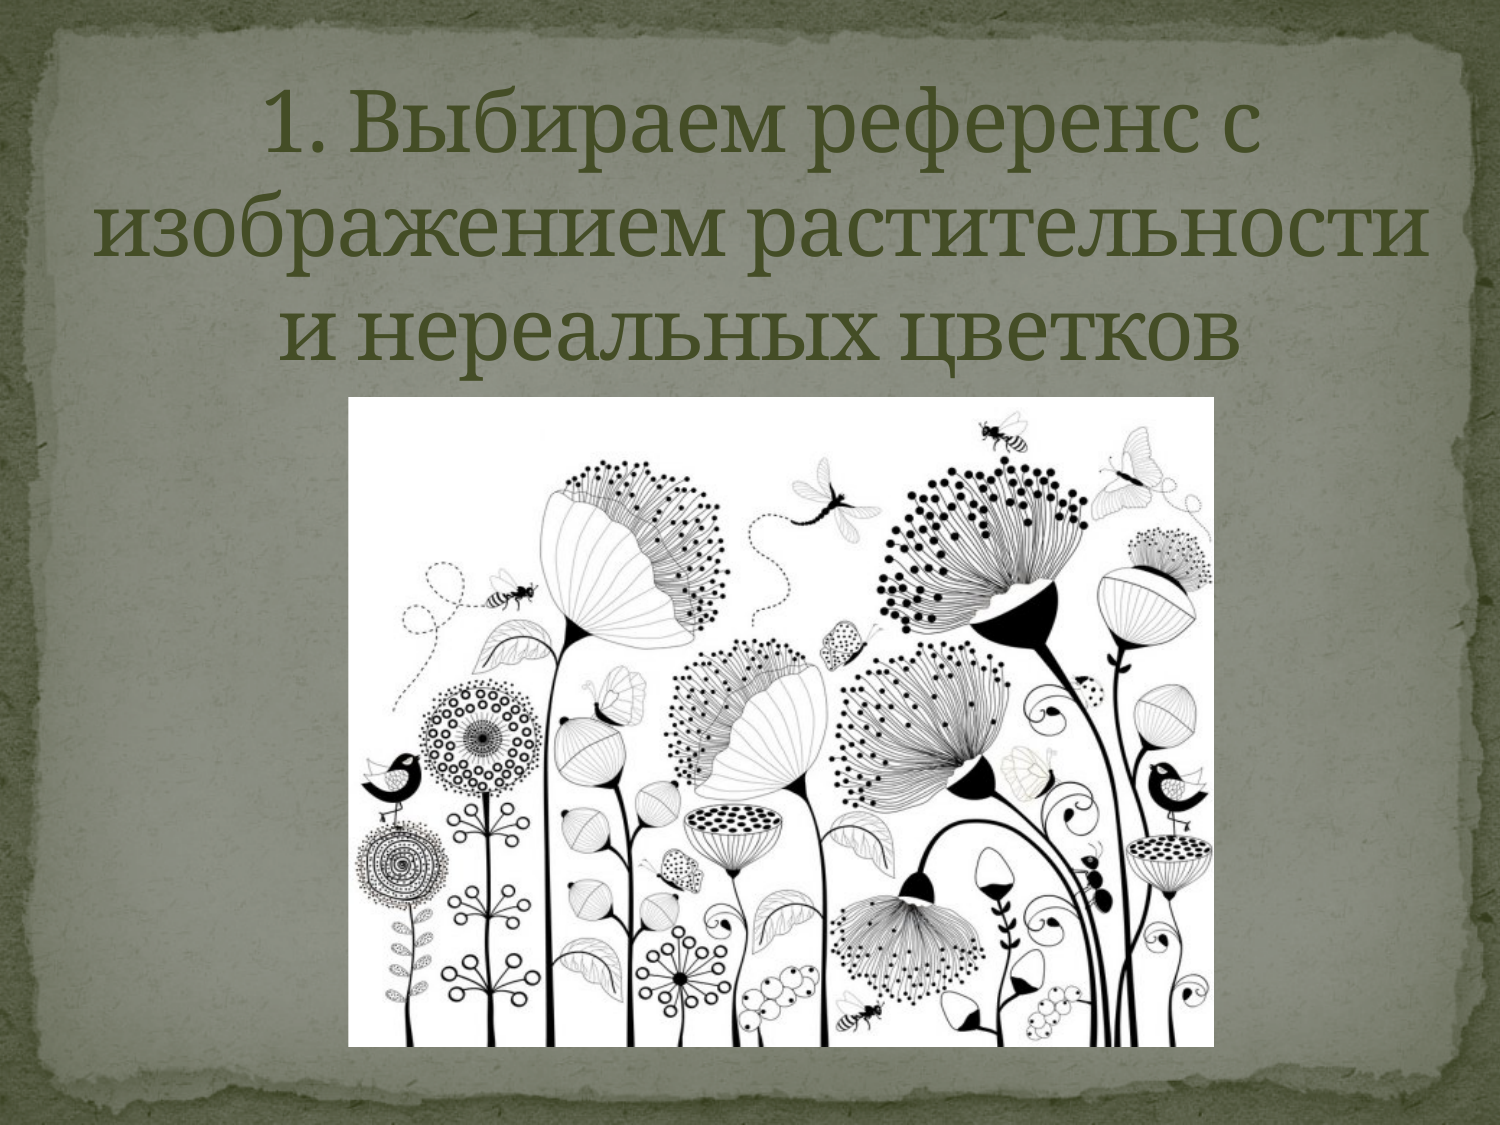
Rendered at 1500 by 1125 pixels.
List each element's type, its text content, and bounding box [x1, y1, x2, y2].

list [350, 399, 1222, 1046]
title 1. Выбираем референс с изображением растительности и нереальных цветков [74, 42, 1447, 386]
